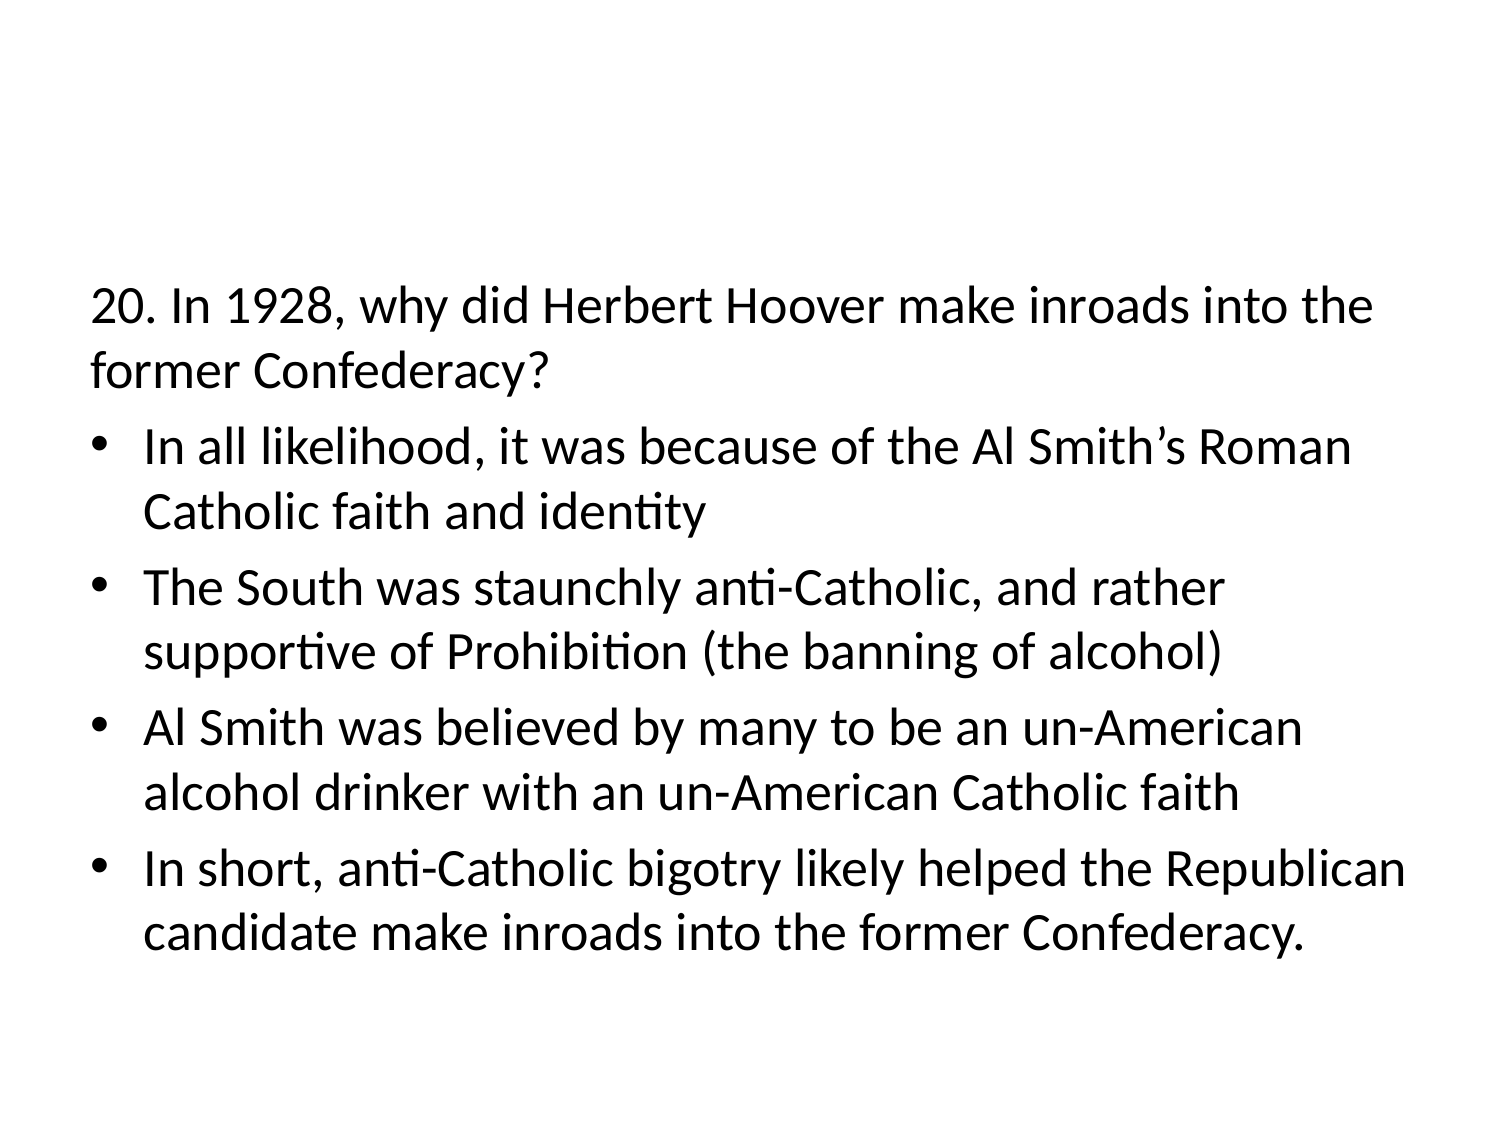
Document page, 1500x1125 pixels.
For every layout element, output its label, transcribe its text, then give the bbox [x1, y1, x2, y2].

list 20. In 1928, why did Herbert Hoover make inroads into the former Confederacy? In all likelihood, it was because of the Al Smith’s Roman Catholic faith and identity The South was staunchly anti-Catholic, and rather supportive of Prohibition (the banning of alcohol) Al Smith was believed by many to be an un-American alcohol drinker with an un-American Catholic faith In short, anti-Catholic bigotry likely helped the Republican candidate make inroads into the former Confederacy. [75, 262, 1425, 1005]
